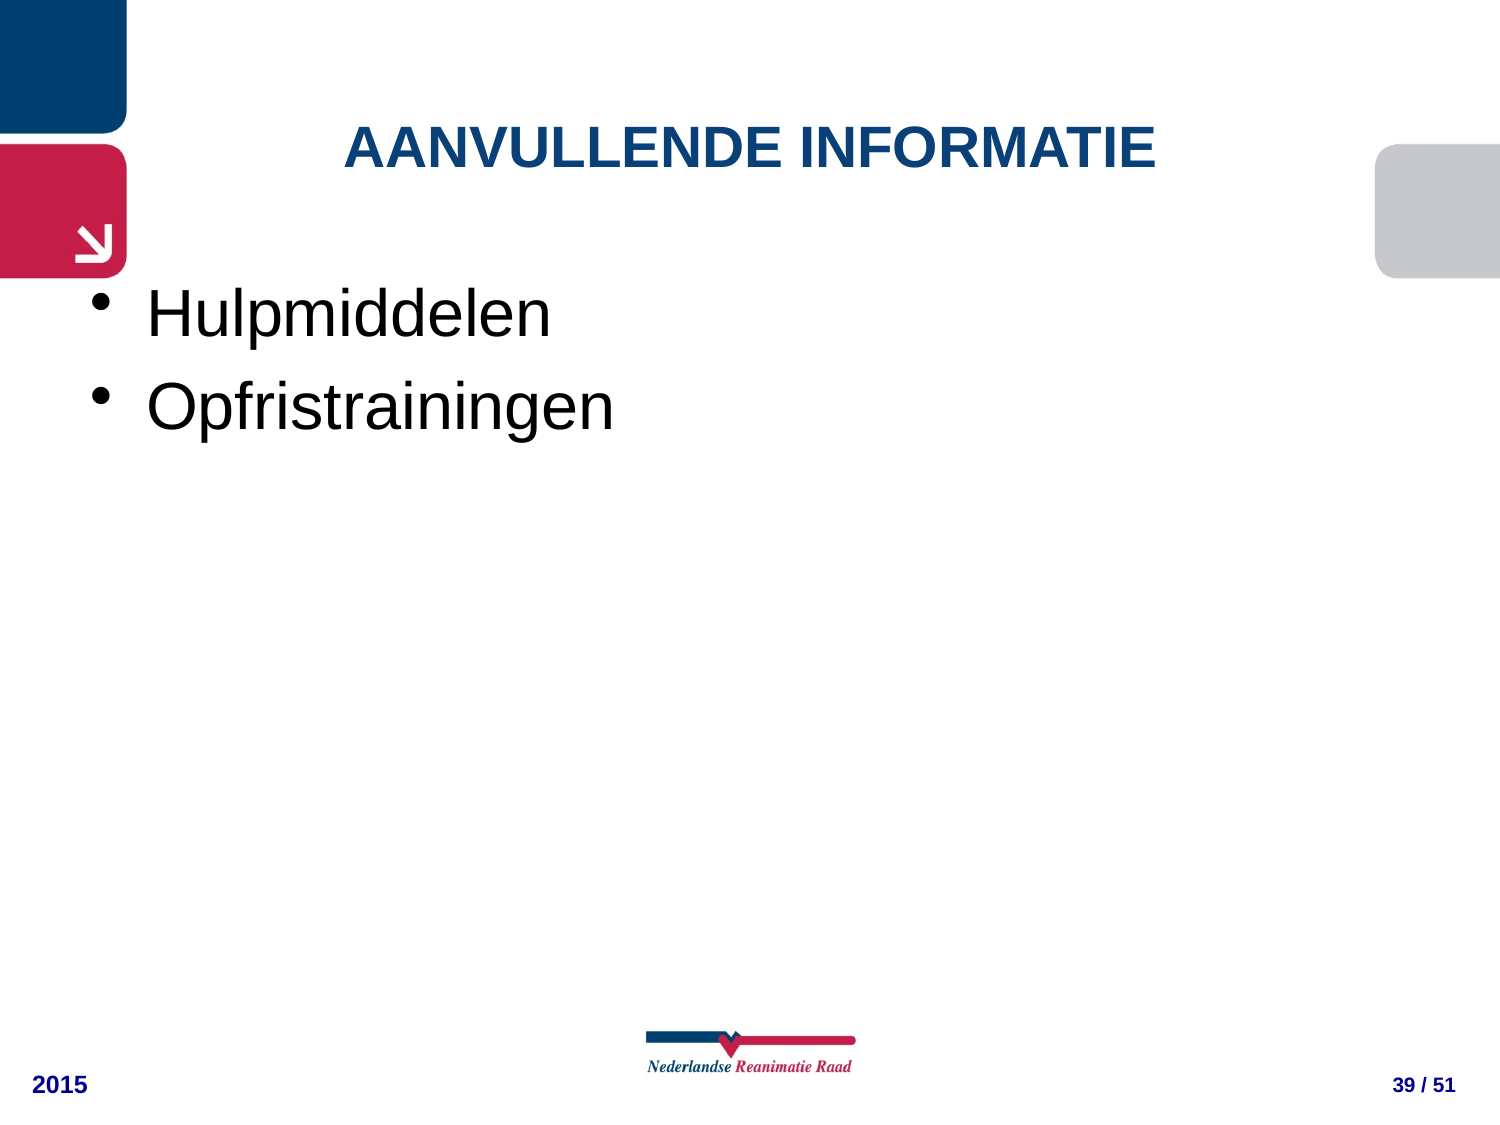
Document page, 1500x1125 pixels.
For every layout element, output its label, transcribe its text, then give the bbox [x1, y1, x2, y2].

text_box AANVULLENDE INFORMATIE [33, 101, 1468, 177]
picture [0, 0, 1500, 1125]
list Hulpmiddelen Opfristrainingen [75, 262, 1425, 1005]
